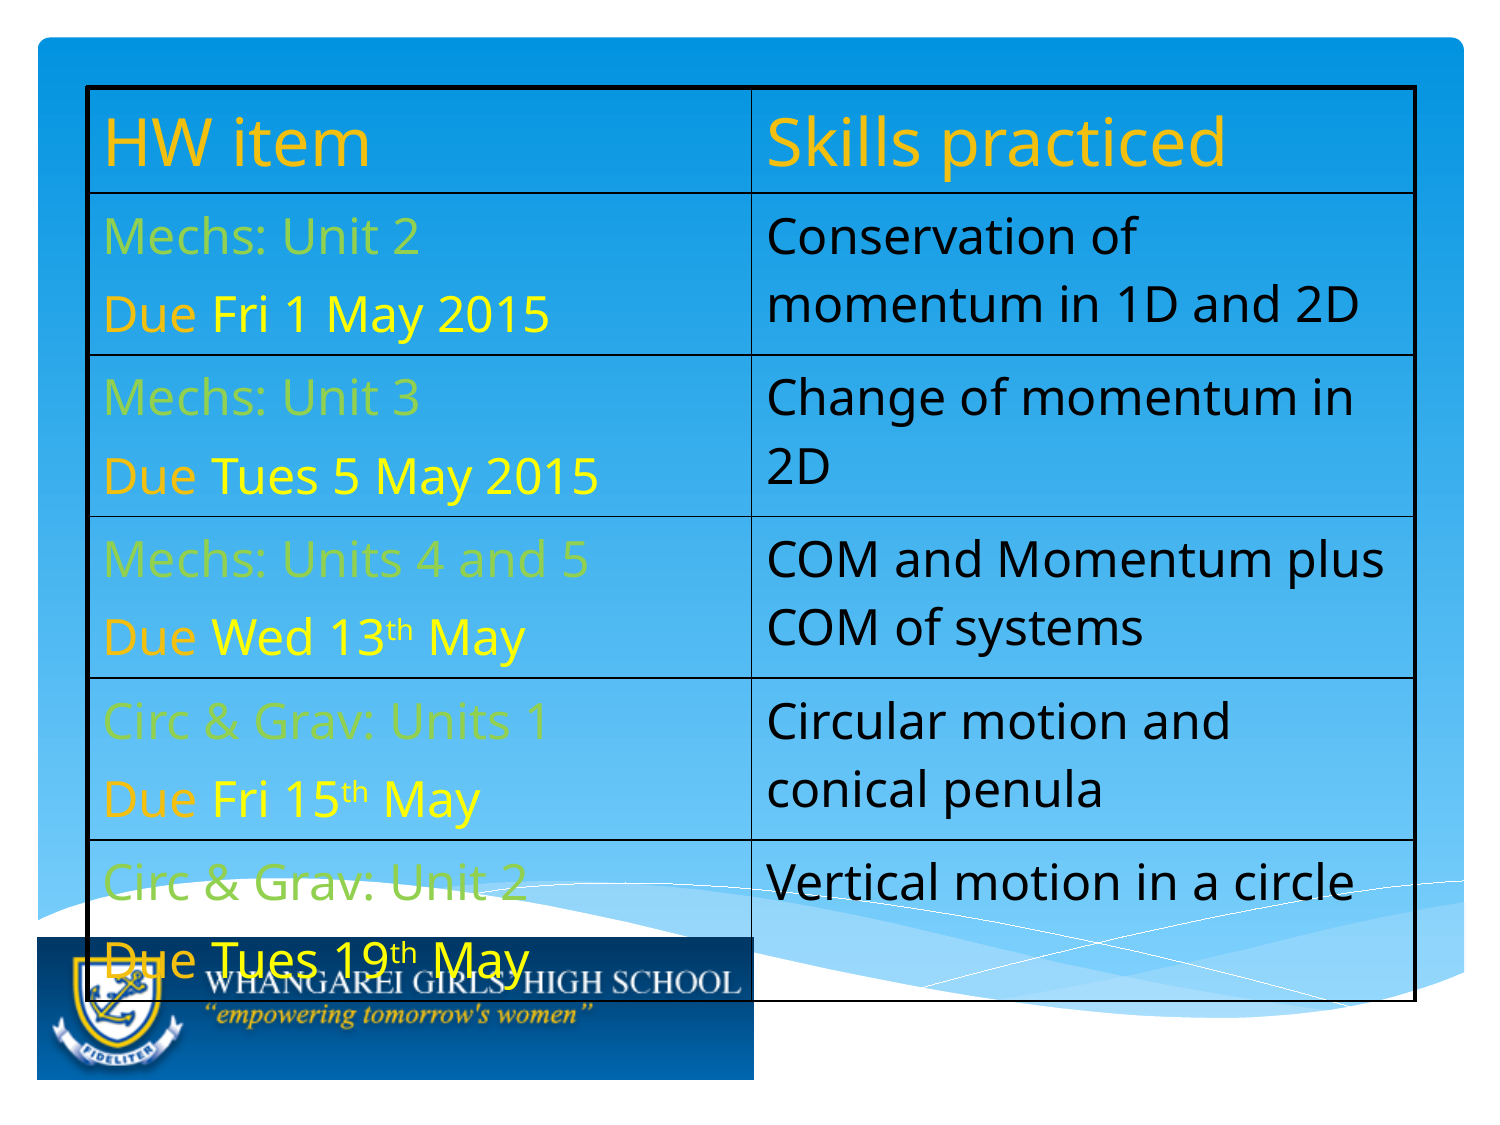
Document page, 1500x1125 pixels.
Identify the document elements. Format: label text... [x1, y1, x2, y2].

table_cell COM and Momentum plus COM of systems [752, 517, 1413, 677]
table_cell Circ & Grav: Unit 2 Due Tues 19th May [90, 841, 751, 935]
table_cell Mechs: Unit 3 Due Tues 5 May 2015 [90, 356, 751, 516]
table_cell Mechs: Unit 2 Due Fri 1 May 2015 [90, 194, 751, 354]
table_cell Circular motion and conical penula [752, 679, 1413, 839]
table_cell Conservation of momentum in 1D and 2D [752, 194, 1413, 354]
picture [37, 937, 754, 1080]
table_cell Mechs: Units 4 and 5 Due Wed 13th May [90, 517, 751, 677]
table_cell Circ & Grav: Units 1 Due Fri 15th May [90, 679, 751, 839]
table_header HW item [90, 90, 751, 192]
table_cell Change of momentum in 2D [752, 356, 1413, 516]
table_cell Vertical motion in a circle [752, 841, 1413, 1000]
table_header Skills practiced [752, 90, 1413, 192]
